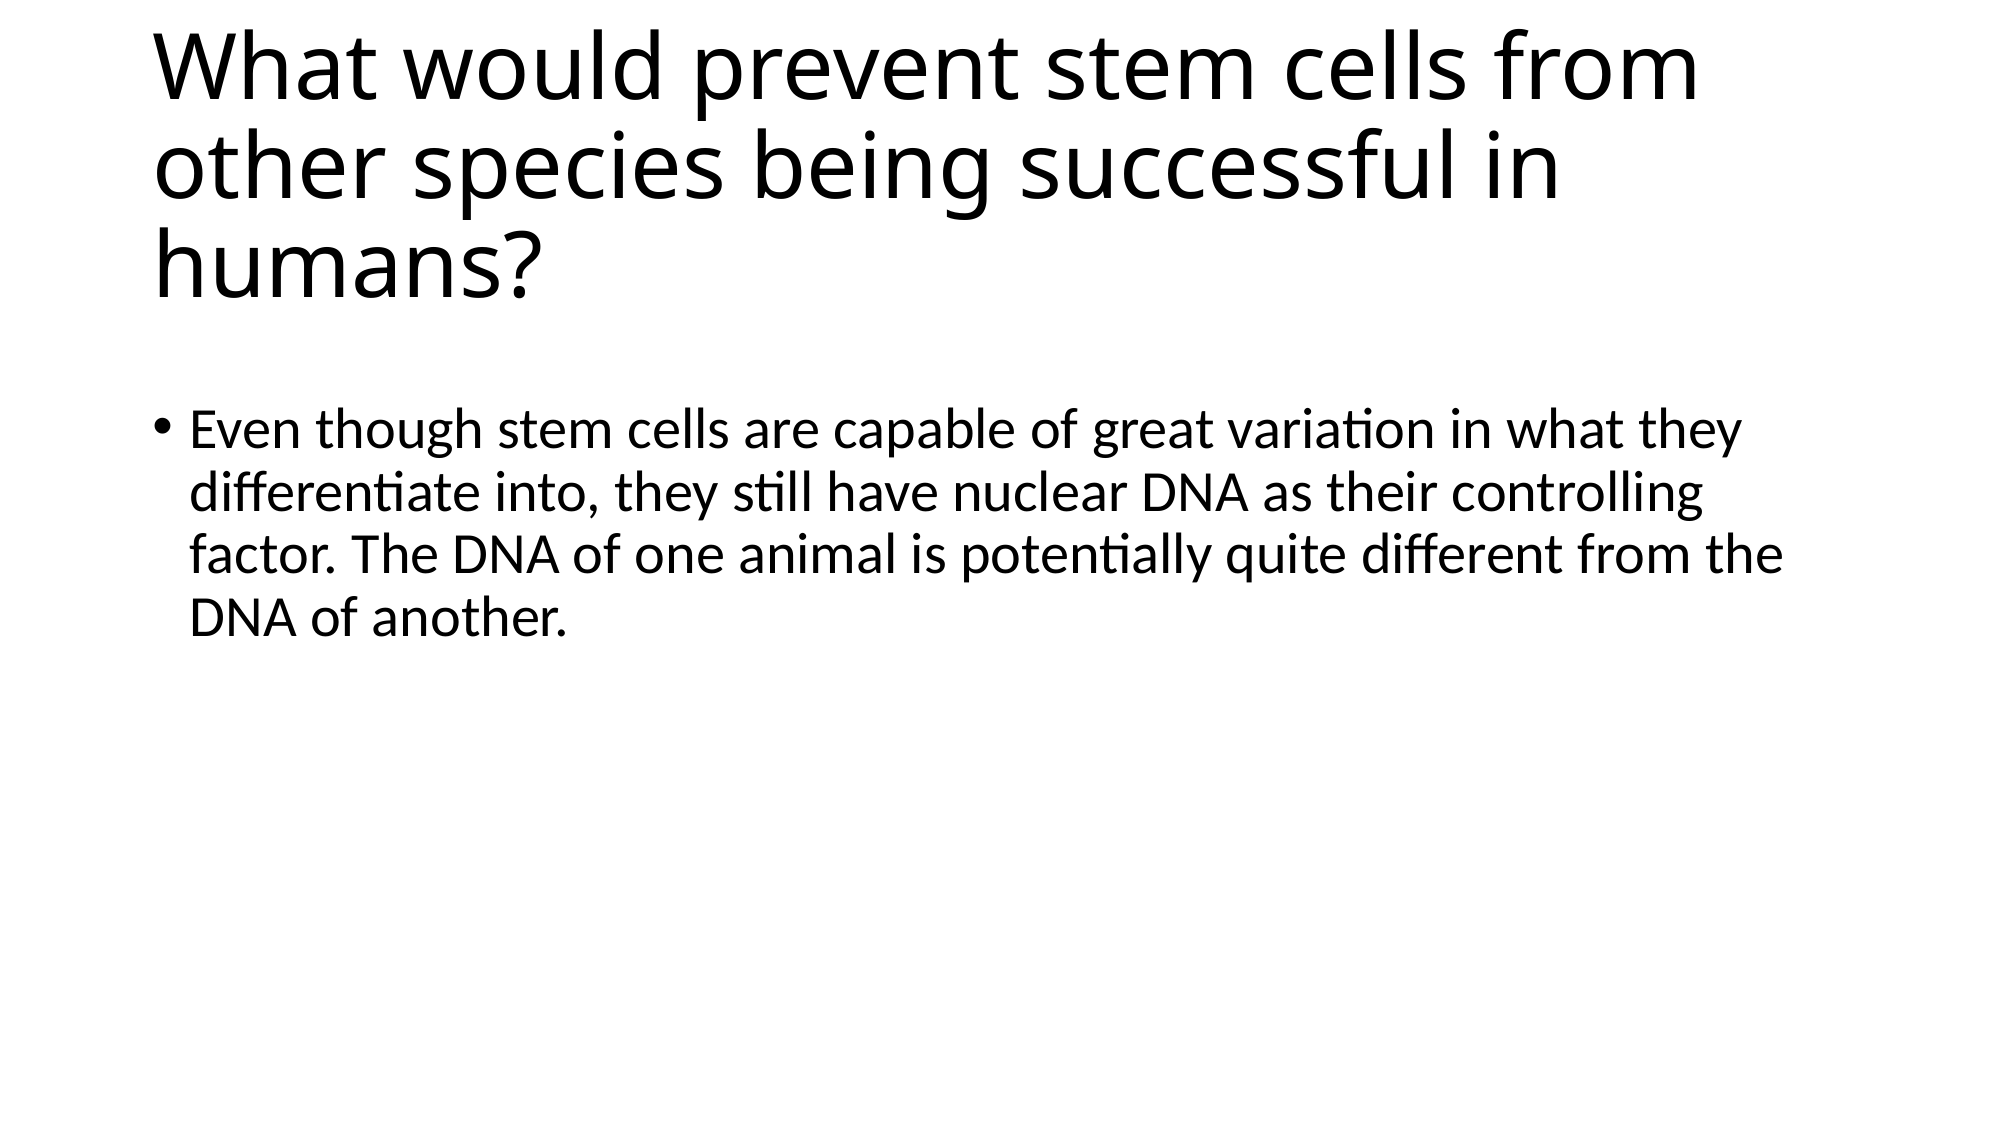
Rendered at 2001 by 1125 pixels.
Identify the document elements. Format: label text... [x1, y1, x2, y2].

list Even though stem cells are capable of great variation in what they differentiate into, they still have nuclear DNA as their controlling factor. The DNA of one animal is potentially quite different from the DNA of another. [137, 299, 1863, 1014]
title What would prevent stem cells from other species being successful in humans? [137, 59, 1863, 278]
